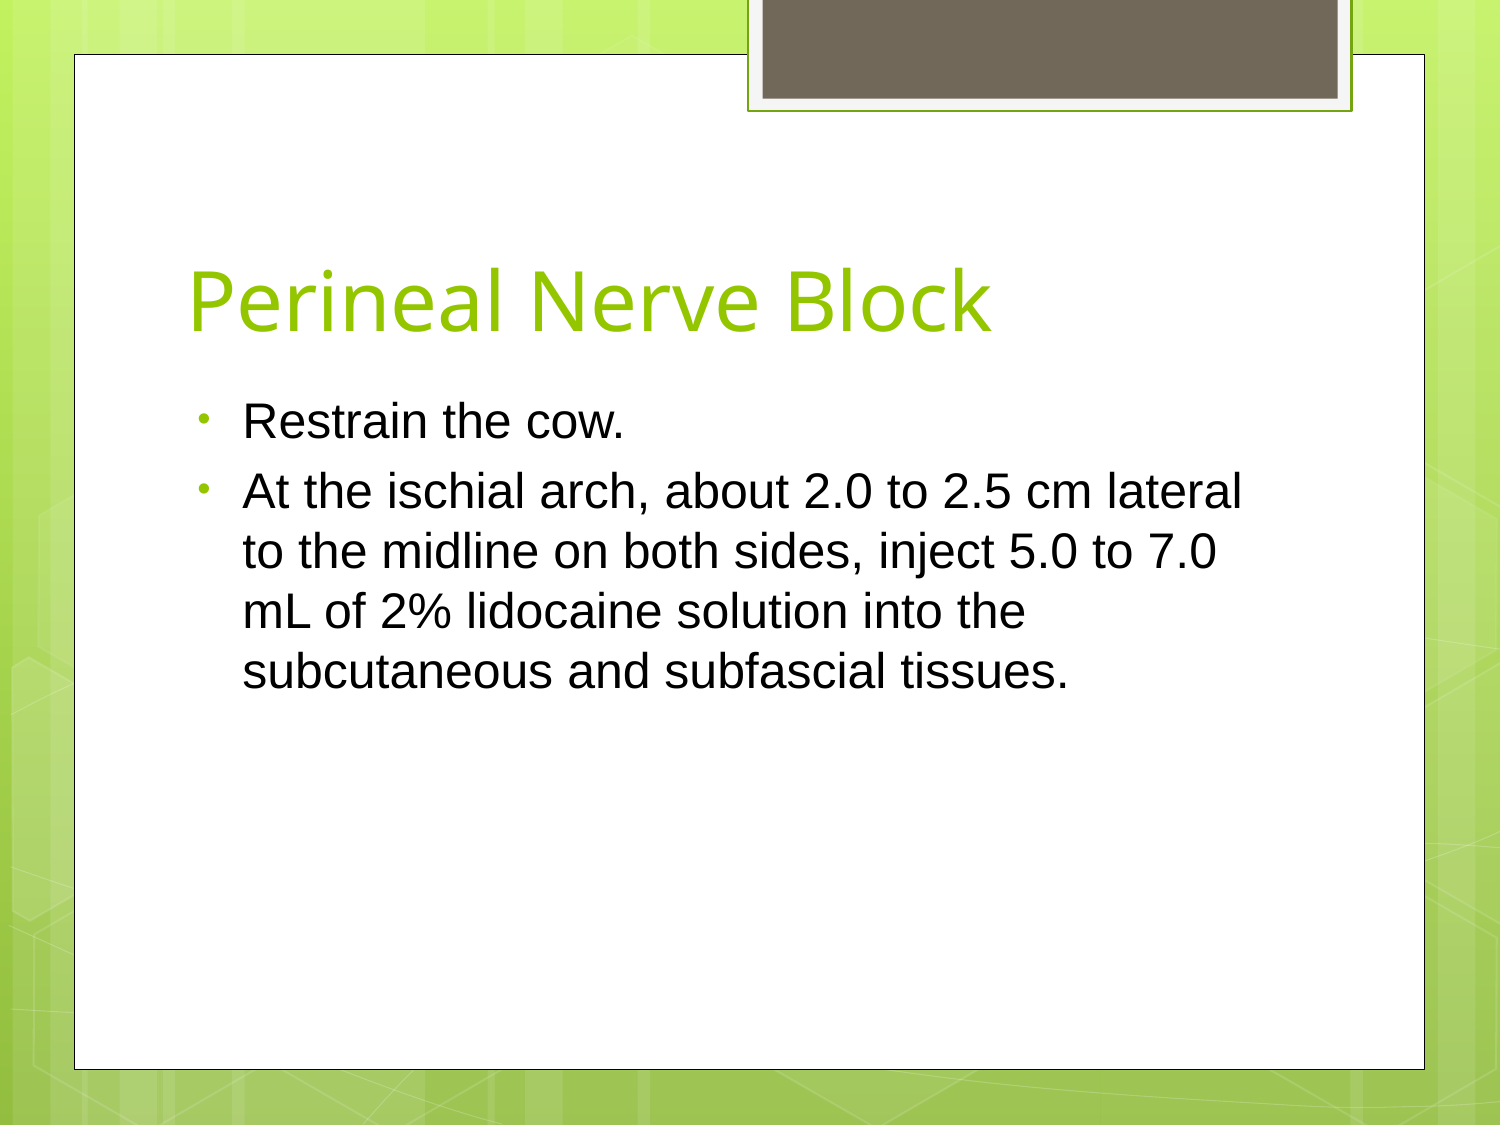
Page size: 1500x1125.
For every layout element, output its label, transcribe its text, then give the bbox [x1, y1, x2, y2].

list Restrain the cow. At the ischial arch, about 2.0 to 2.5 cm lateral to the midline on both sides, inject 5.0 to 7.0 mL of 2% lidocaine solution into the subcutaneous and subfascial tissues. [171, 381, 1283, 957]
title Perineal Nerve Block [171, 168, 1324, 357]
